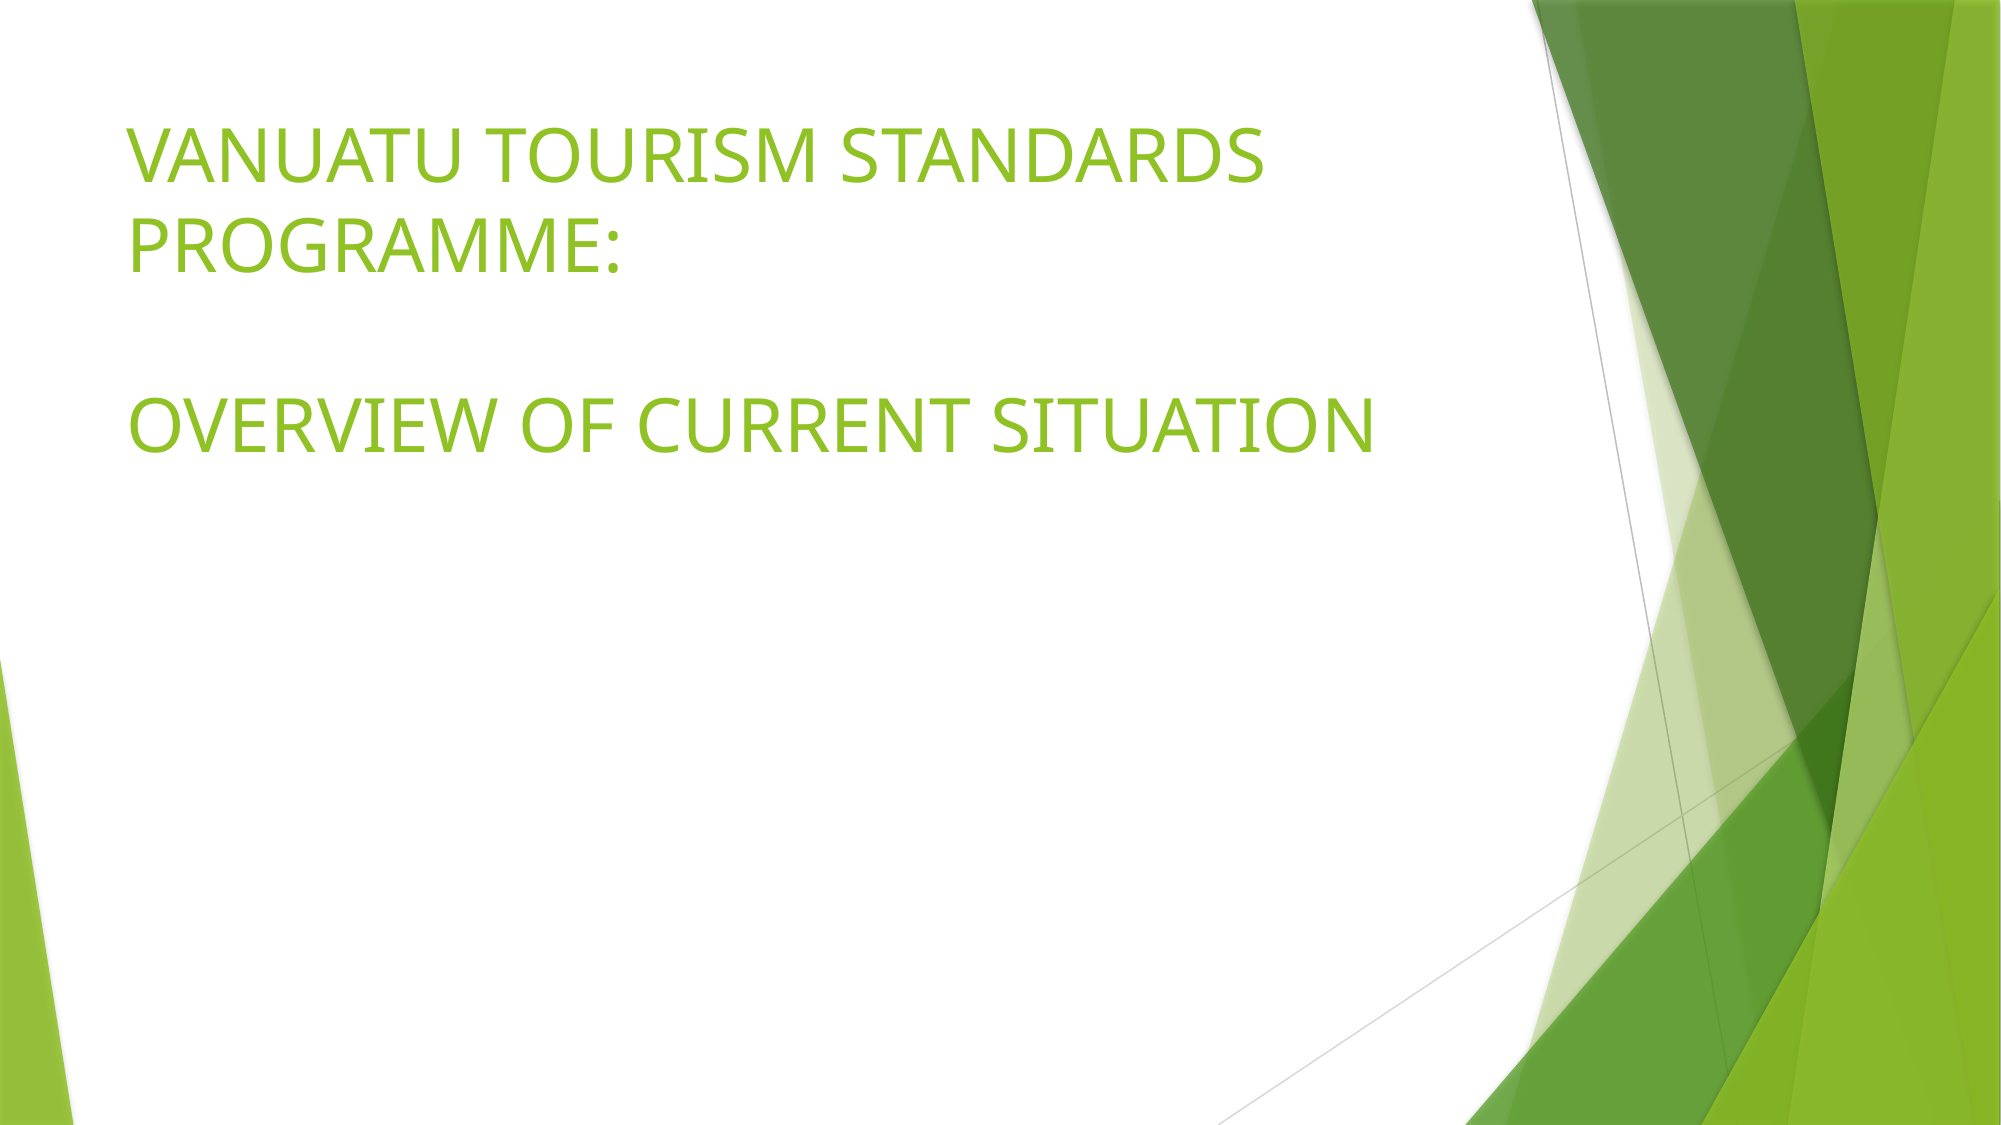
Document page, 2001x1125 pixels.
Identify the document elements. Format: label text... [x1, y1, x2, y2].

title VANUATU TOURISM STANDARDS PROGRAMME: OVERVIEW OF CURRENT SITUATION [111, 99, 1522, 731]
